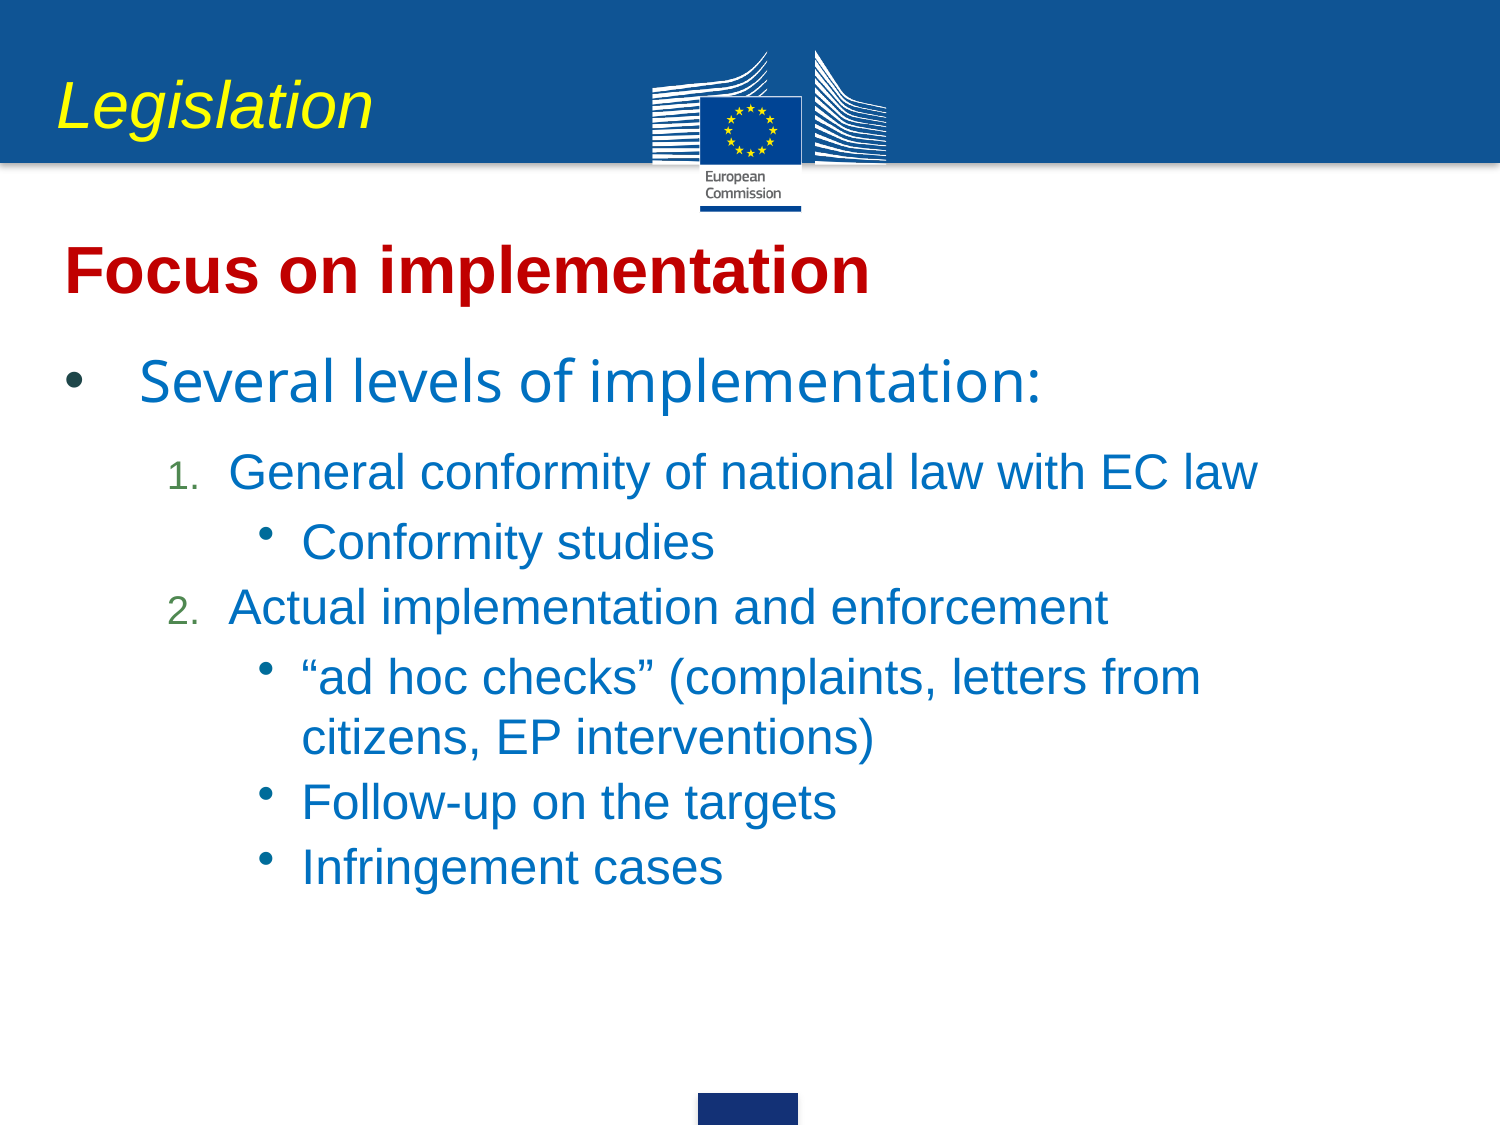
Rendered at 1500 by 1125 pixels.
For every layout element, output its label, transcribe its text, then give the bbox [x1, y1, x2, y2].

text_box Focus on implementation Several levels of implementation: General conformity of national law with EC law Conformity studies Actual implementation and enforcement “ad hoc checks” (complaints, letters from citizens, EP interventions) Follow-up on the targets Infringement cases [49, 219, 1400, 945]
text_box Legislation [41, 54, 432, 150]
